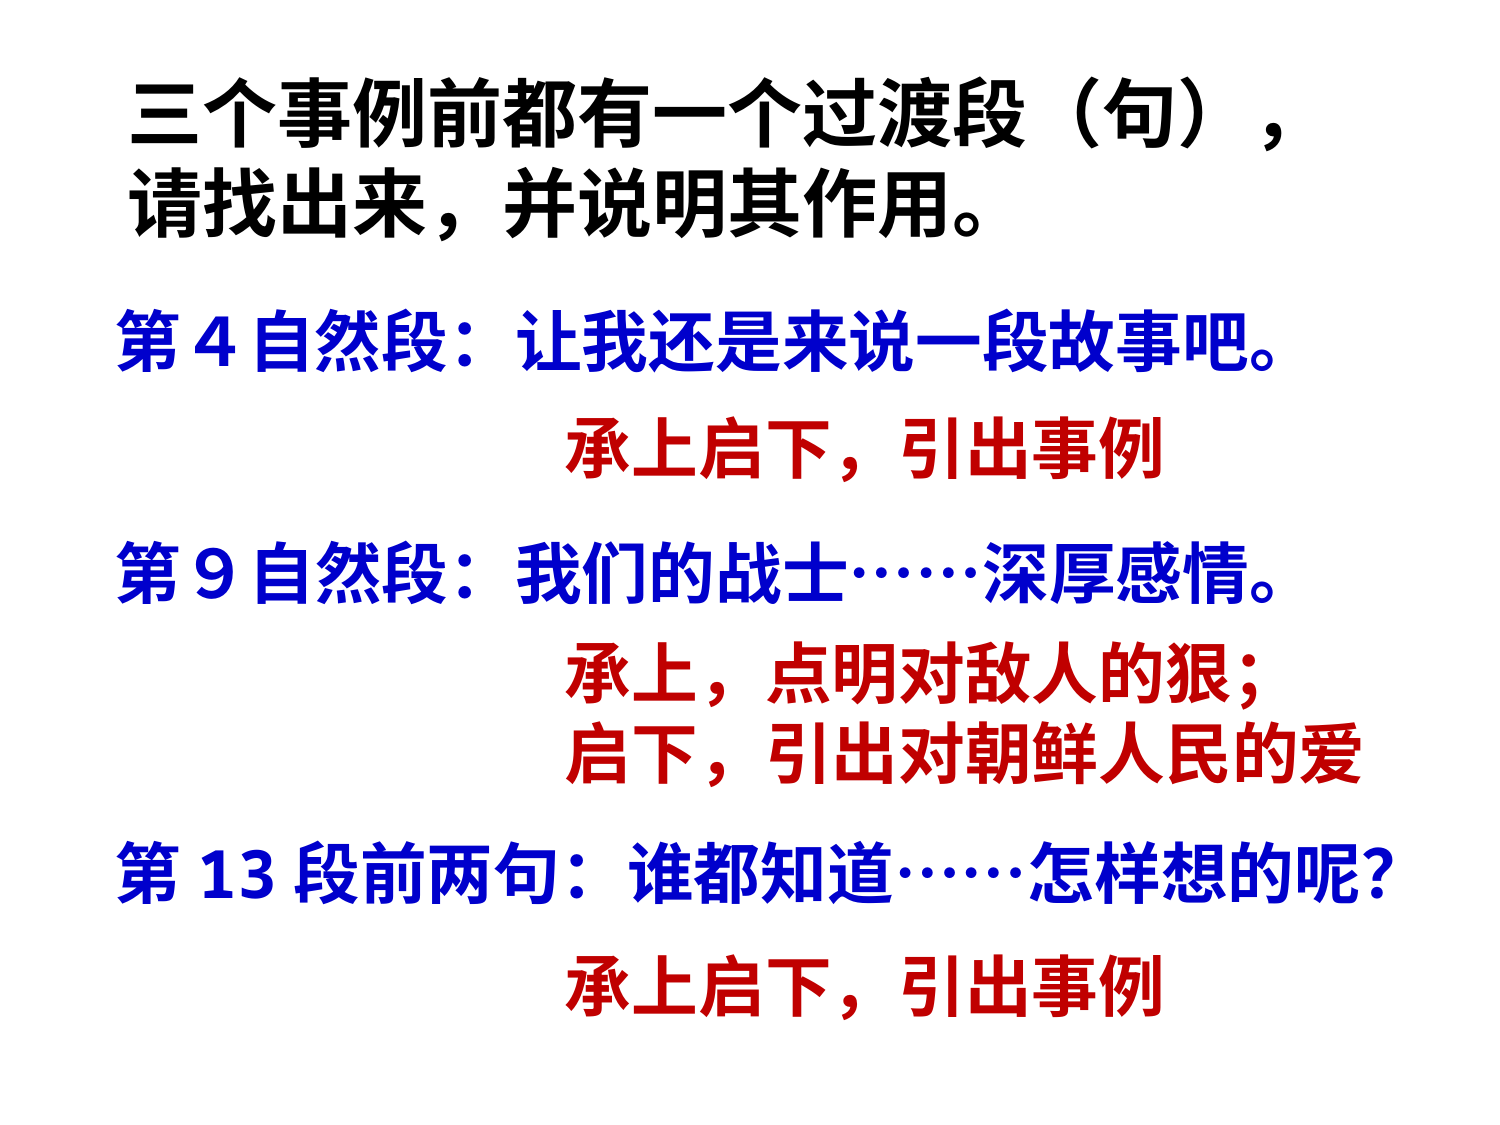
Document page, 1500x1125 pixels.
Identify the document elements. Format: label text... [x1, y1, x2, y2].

text_box 第４自然段：让我还是来说一段故事吧。 [99, 292, 1375, 388]
title 三个事例前都有一个过渡段（句），请找出来，并说明其作用。 [112, 62, 1388, 251]
text_box 承上启下，引出事例 [549, 399, 1425, 495]
text_box 第９自然段：我们的战士……深厚感情。 [99, 524, 1350, 620]
text_box 承上启下，引出事例 [549, 937, 1338, 1033]
text_box 第13段前两句：谁都知道……怎样想的呢？ [99, 824, 1400, 920]
text_box 承上，点明对敌人的狠； 启下，引出对朝鲜人民的爱 [549, 624, 1413, 800]
text_box [75, 49, 1463, 155]
